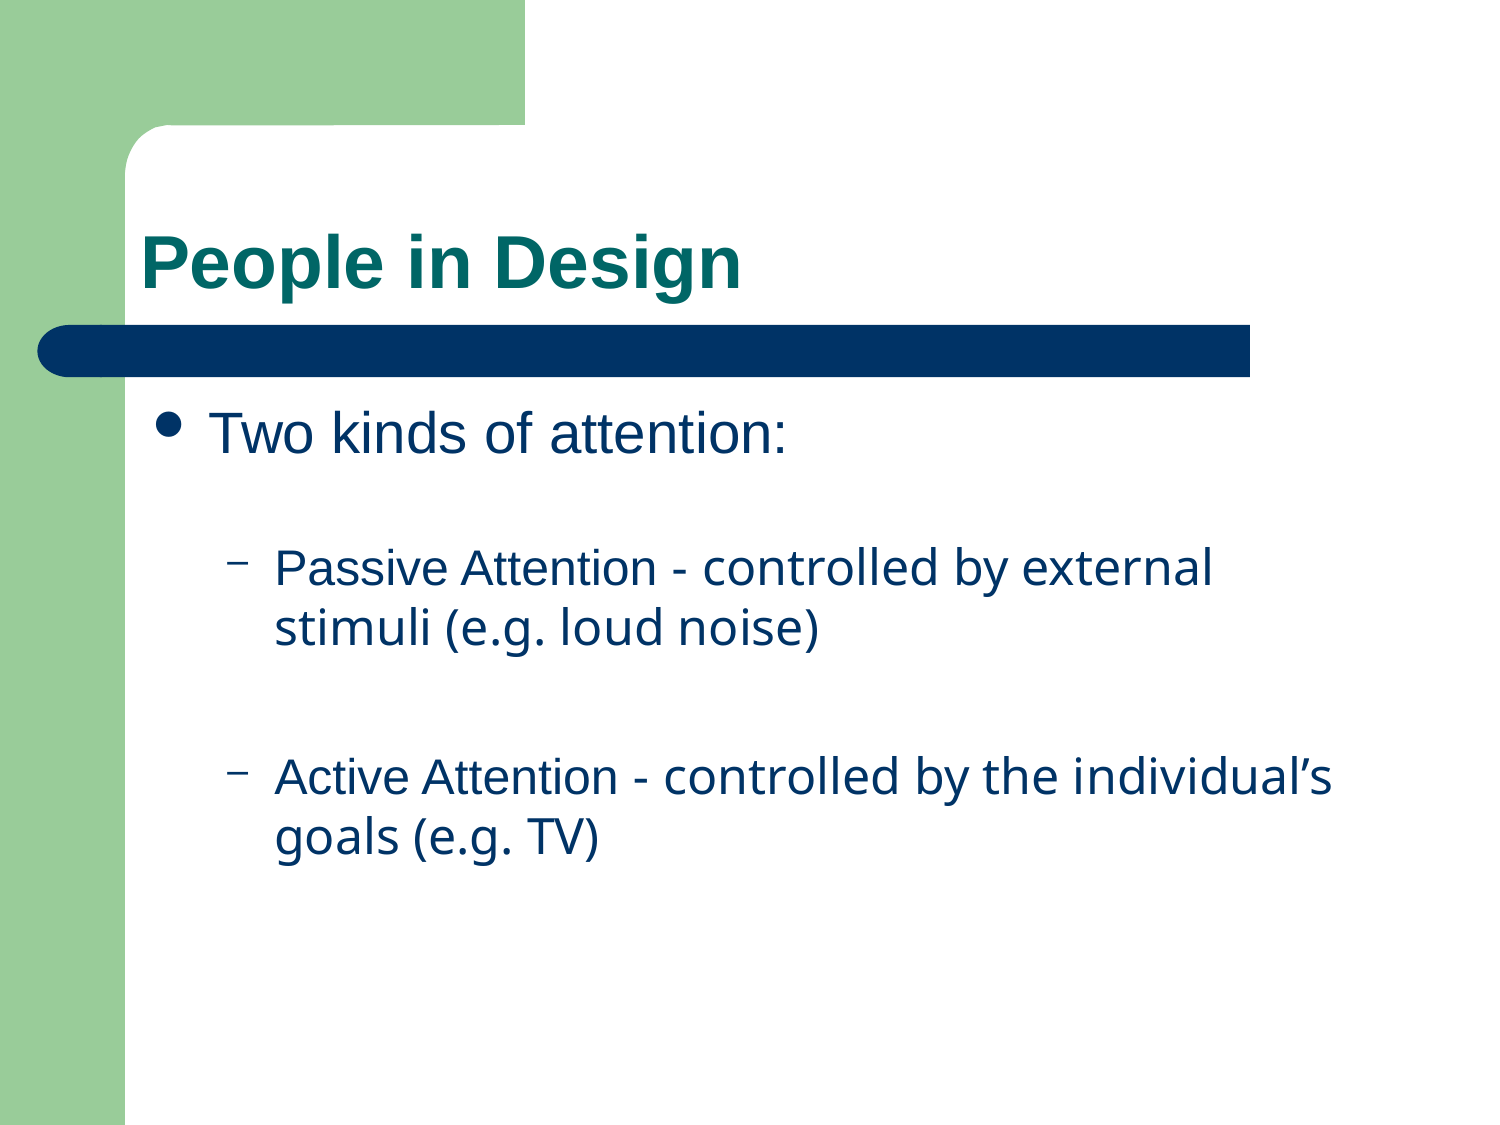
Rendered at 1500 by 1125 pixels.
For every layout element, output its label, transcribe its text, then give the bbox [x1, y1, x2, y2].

list Two kinds of attention: Passive Attention - controlled by external stimuli (e.g. loud noise) Active Attention - controlled by the individual’s goals (e.g. TV) [137, 387, 1400, 999]
title People in Design [124, 124, 1426, 313]
